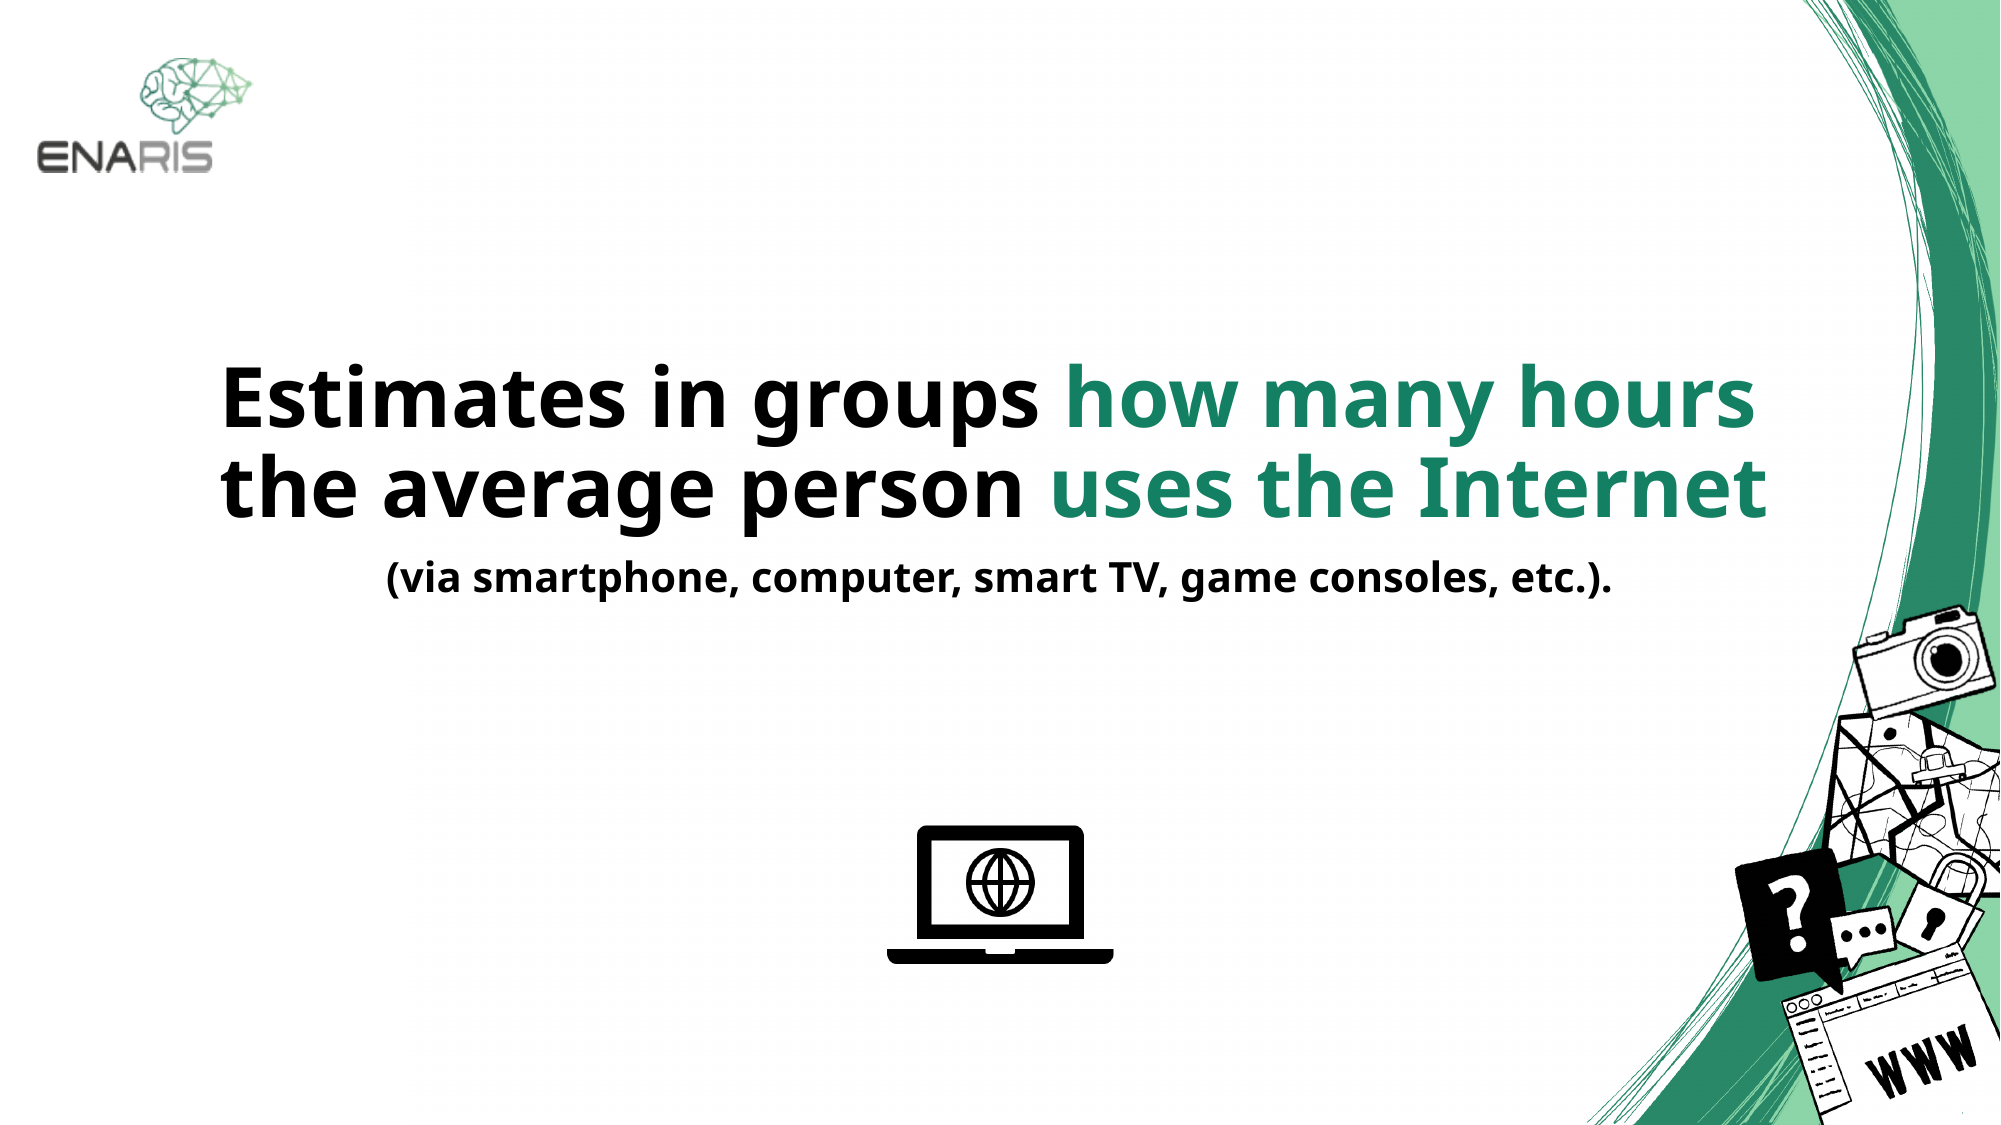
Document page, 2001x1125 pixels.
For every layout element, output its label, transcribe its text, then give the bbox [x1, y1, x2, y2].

picture [37, 58, 254, 173]
list Estimates in groups how many hours the average person uses the Internet (via smartphone, computer, smart TV, game consoles, etc.). [204, 348, 1795, 777]
picture [408, 0, 2000, 1125]
